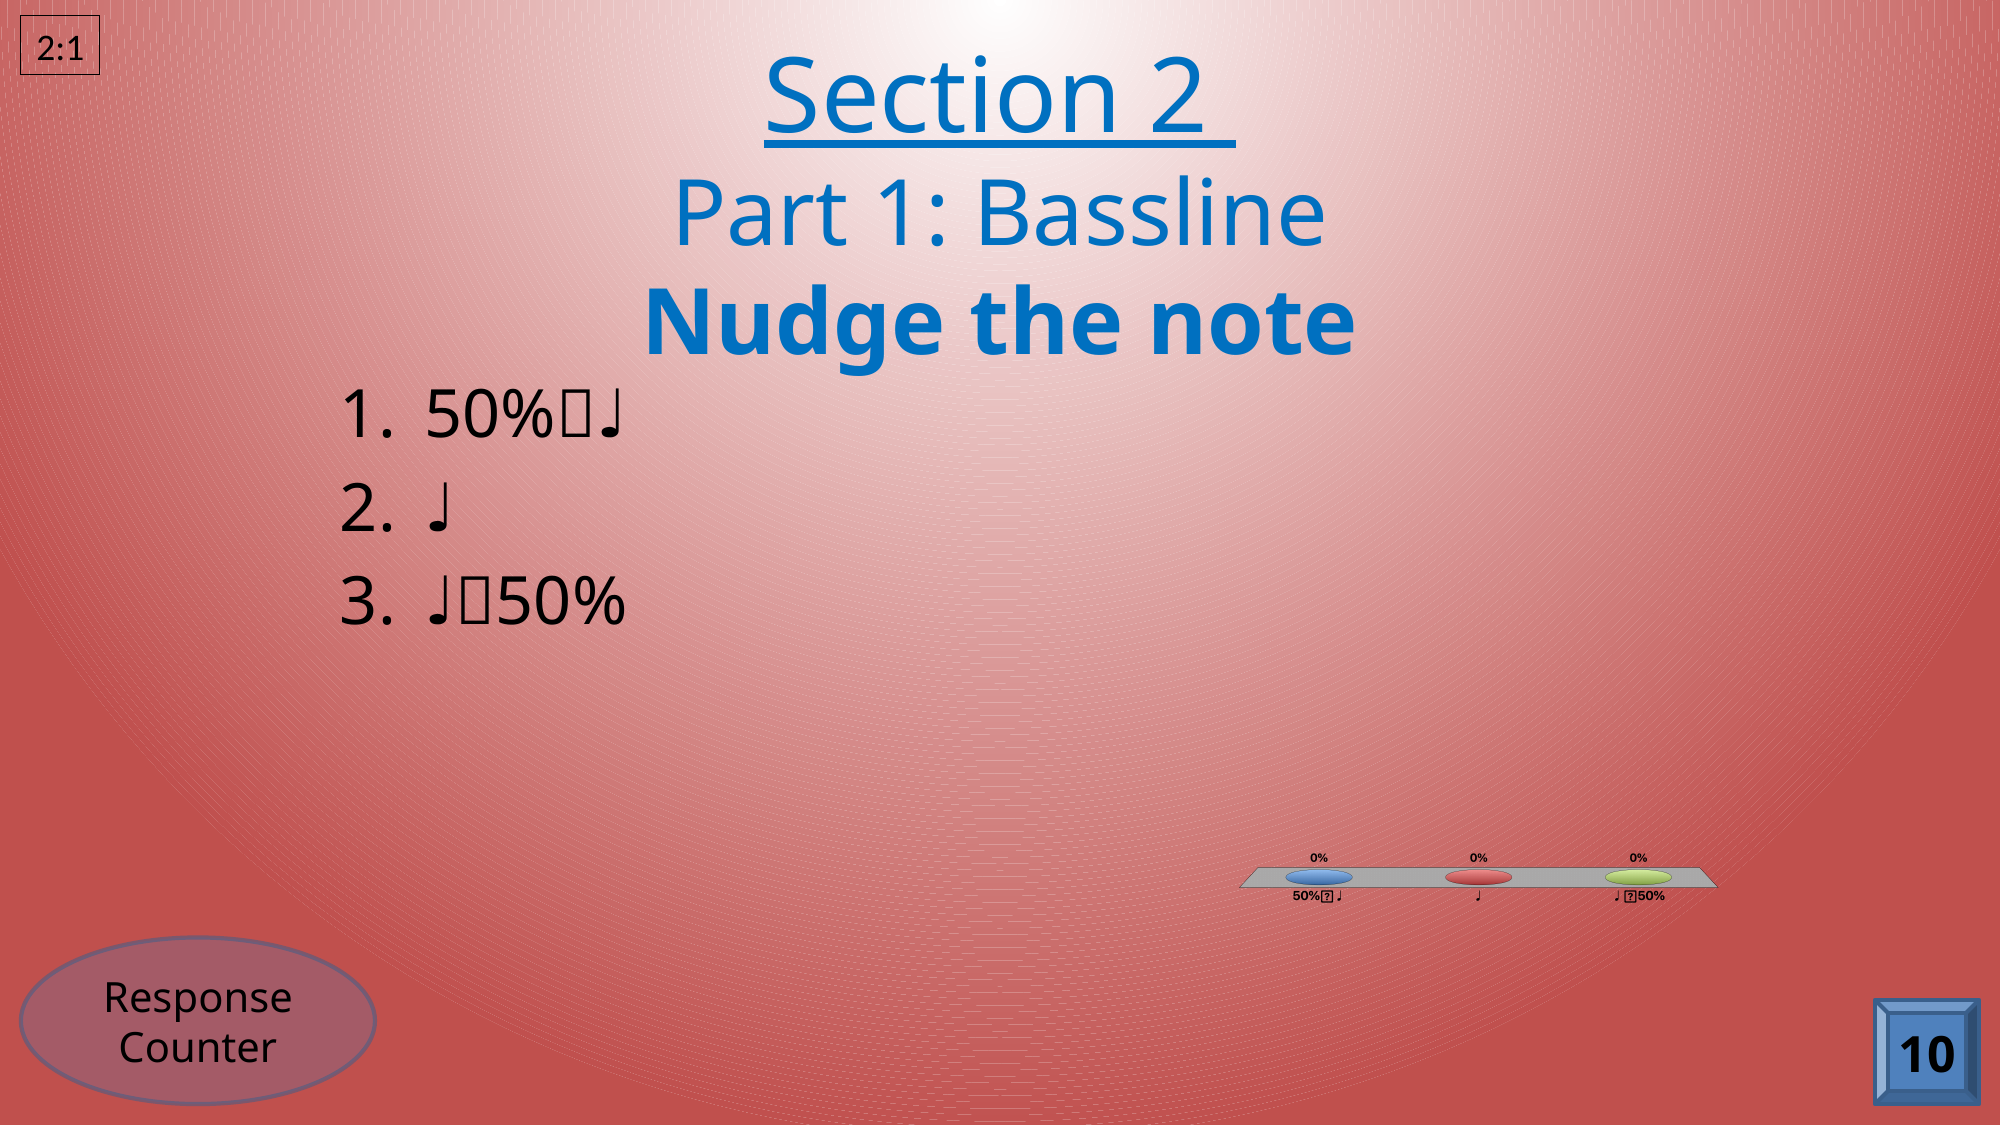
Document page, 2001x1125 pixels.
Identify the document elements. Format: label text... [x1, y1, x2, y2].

text_box Response Counter [18, 935, 378, 1107]
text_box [1874, 999, 1980, 1105]
text_box 2:1 [20, 15, 100, 75]
picture [1238, 328, 1738, 904]
title Section 2 Part 1: Bassline Nudge the note [99, 20, 1900, 424]
list 50%♩ ♩ ♩50% [324, 424, 1000, 766]
